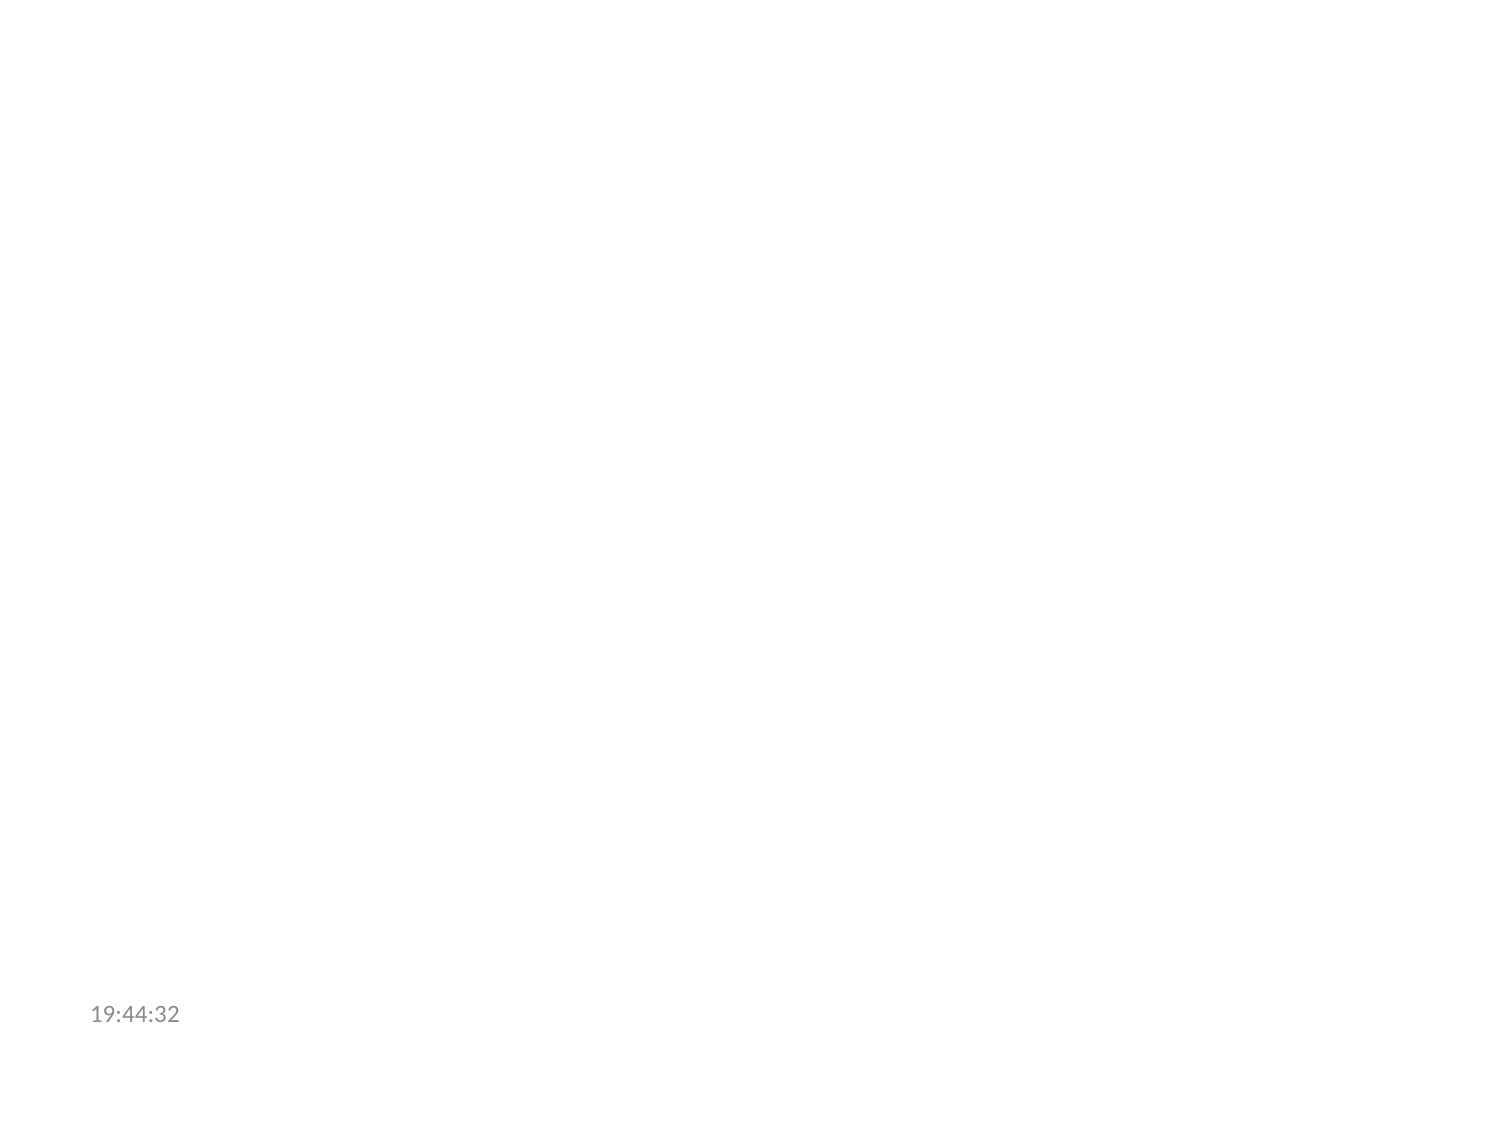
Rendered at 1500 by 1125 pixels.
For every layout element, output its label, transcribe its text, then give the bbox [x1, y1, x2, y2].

text_box 15:35:09 [75, 982, 425, 1043]
